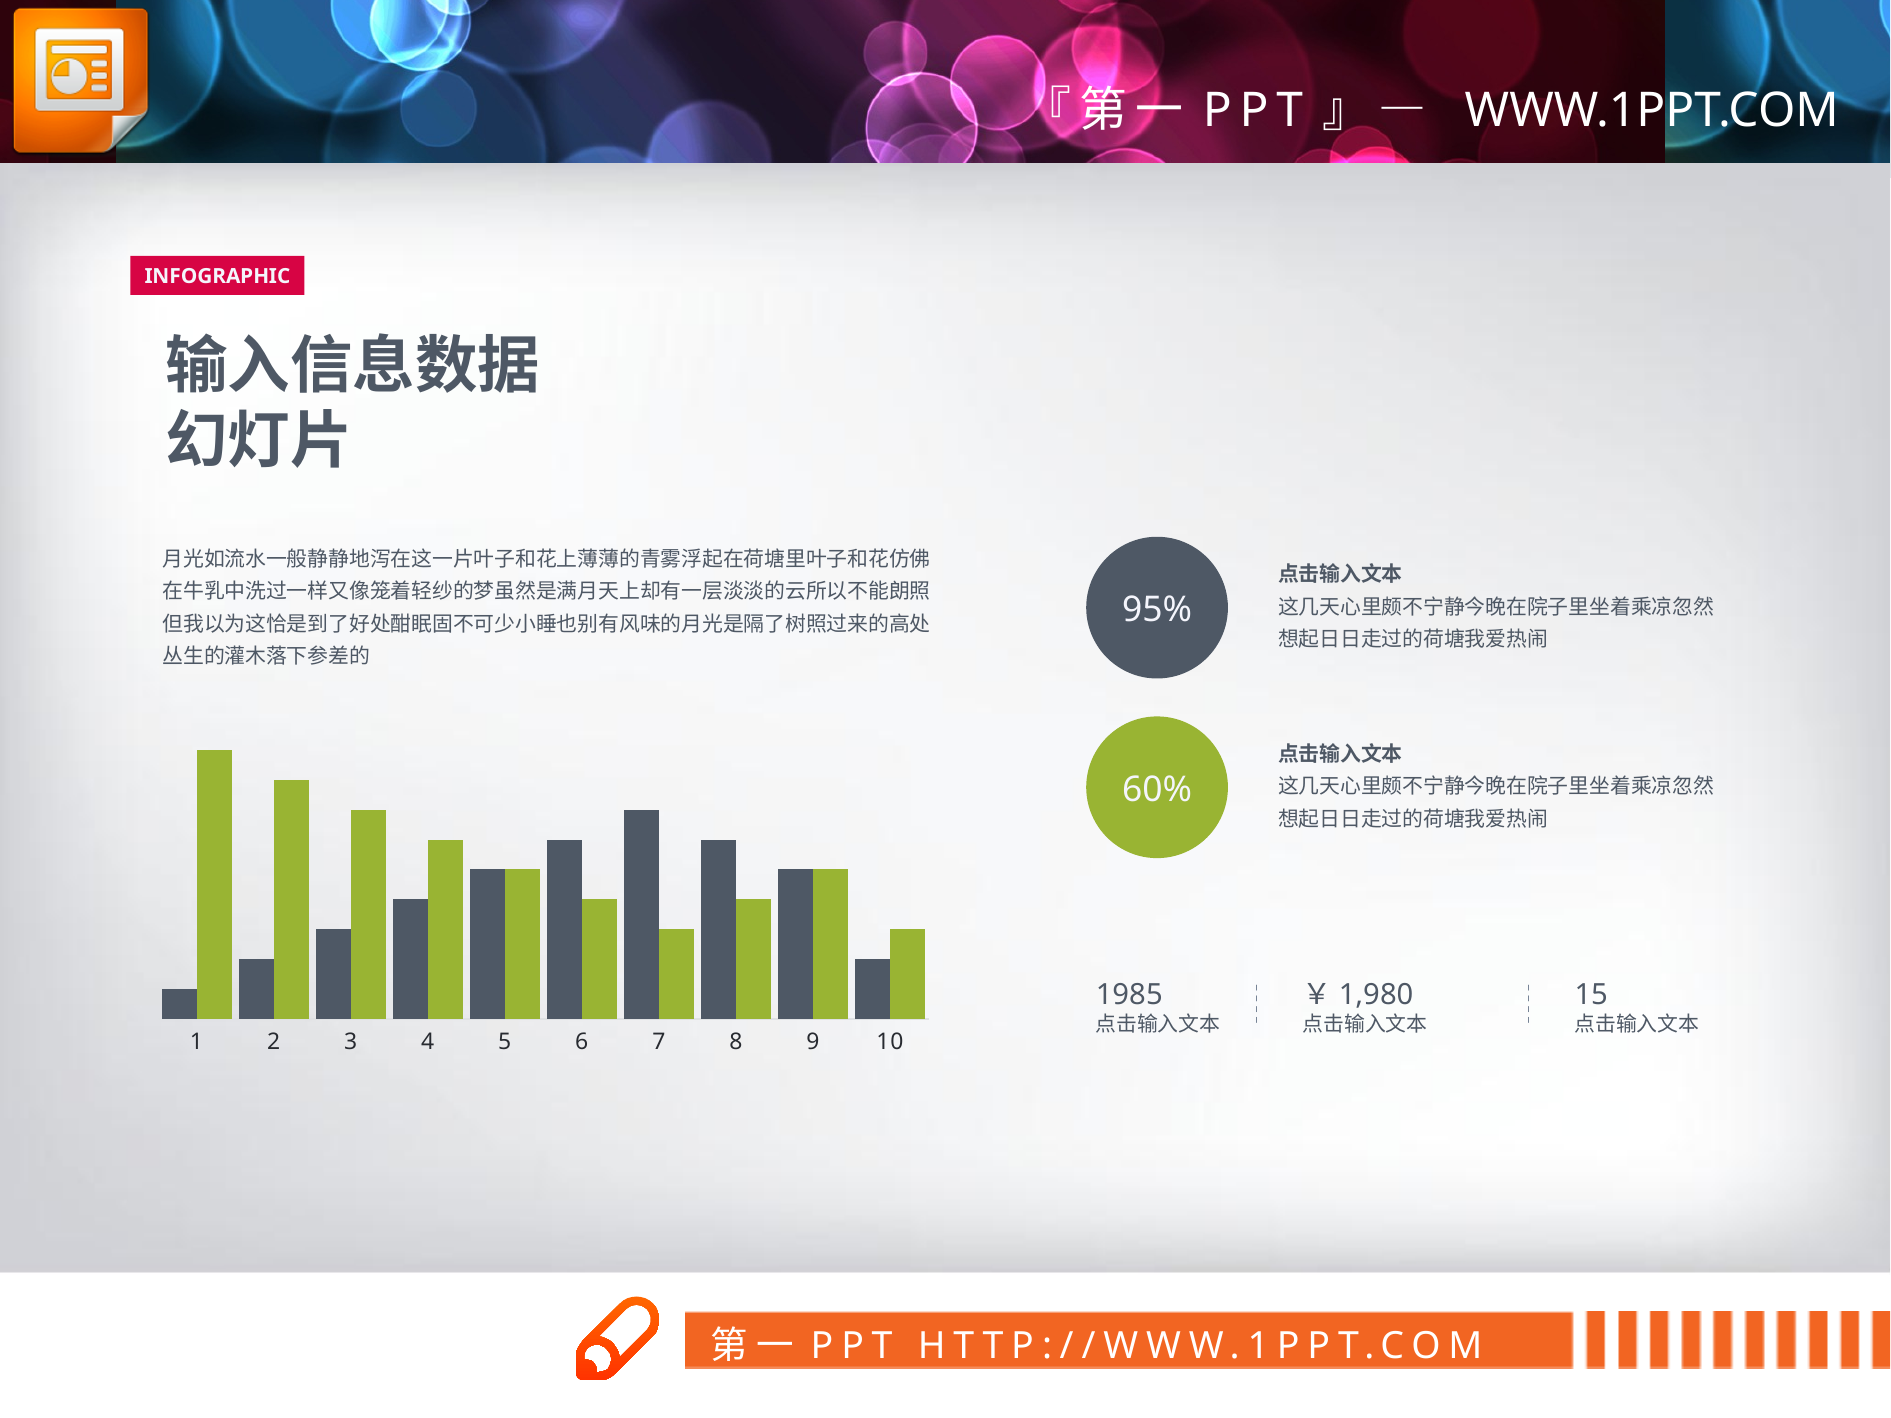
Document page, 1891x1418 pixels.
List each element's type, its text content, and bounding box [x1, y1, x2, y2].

text_box 95% [1086, 536, 1228, 679]
text_box ￥1,980 点击输入文本 [1288, 968, 1442, 1043]
chart [142, 712, 946, 1064]
text_box 1985 点击输入文本 [1081, 968, 1235, 1043]
text_box 15 点击输入文本 [1560, 968, 1714, 1043]
text_box 点击输入文本 这几天心里颇不宁静今晚在院子里坐着乘凉忽然想起日日走过的荷塘我爱热闹 [1264, 726, 1731, 838]
text_box 输入信息数据 幻灯片 [151, 318, 555, 483]
picture [0, 0, 1891, 1275]
text_box INFOGRAPHIC [130, 255, 305, 295]
text_box 点击输入文本 这几天心里颇不宁静今晚在院子里坐着乘凉忽然想起日日走过的荷塘我爱热闹 [1264, 546, 1731, 658]
text_box 60% [1086, 716, 1228, 859]
picture [685, 1311, 1891, 1369]
text_box 月光如流水一般静静地泻在这一片叶子和花上薄薄的青雾浮起在荷塘里叶子和花仿佛在牛乳中洗过一样又像笼着轻纱的梦虽然是满月天上却有一层淡淡的云所以不能朗照但我以为这恰是到了好处酣眠固不可少小睡也别有风味的月光是隔了树照过来的高处丛生的灌木落下参差的 [148, 530, 946, 675]
